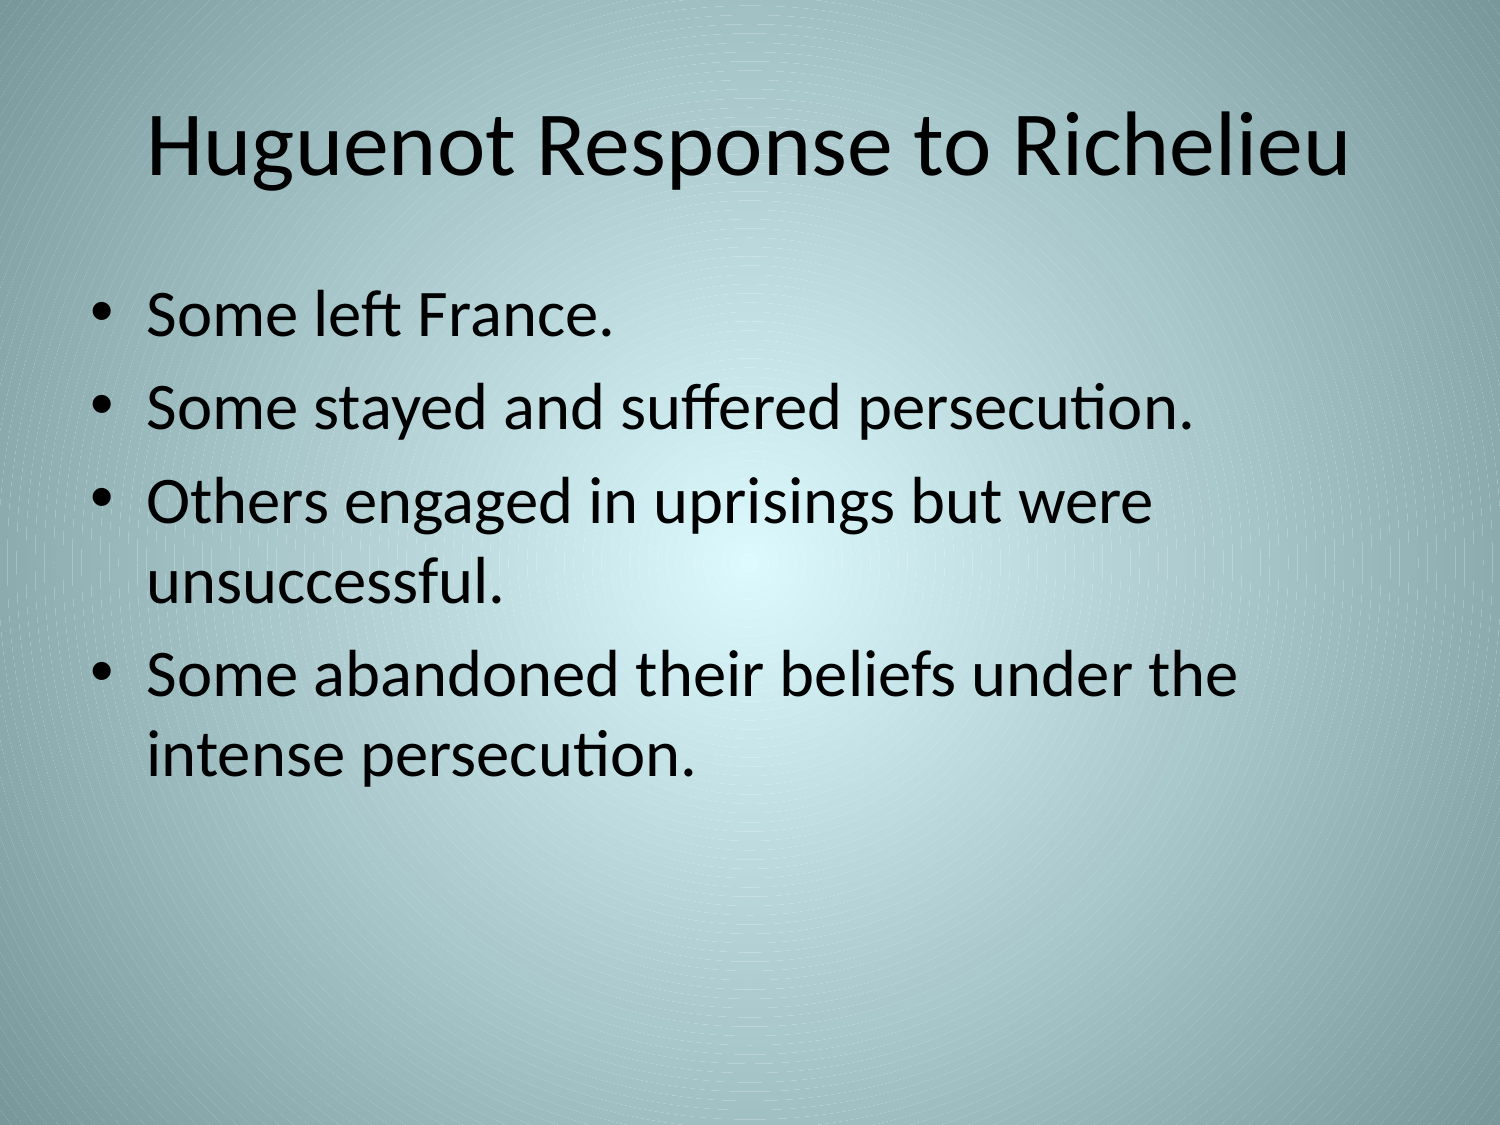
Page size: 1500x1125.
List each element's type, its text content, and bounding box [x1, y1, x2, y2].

list Some left France. Some stayed and suffered persecution. Others engaged in uprisings but were unsuccessful. Some abandoned their beliefs under the intense persecution. [75, 262, 1425, 1005]
title Huguenot Response to Richelieu [75, 45, 1425, 233]
